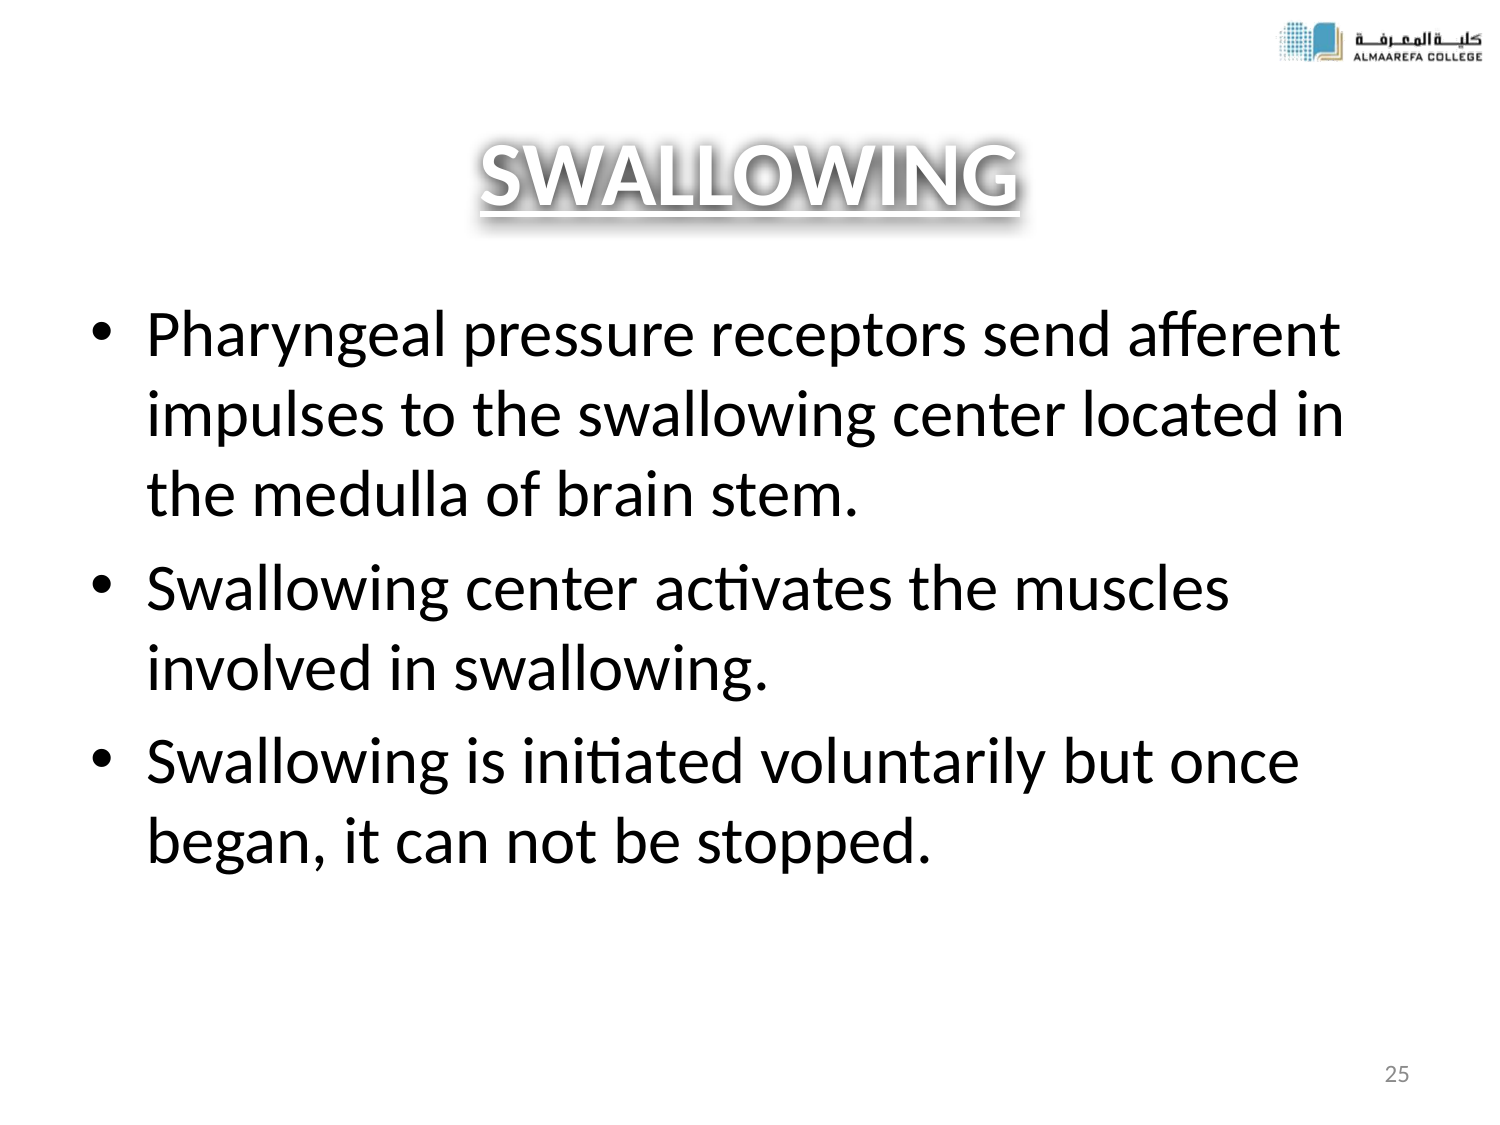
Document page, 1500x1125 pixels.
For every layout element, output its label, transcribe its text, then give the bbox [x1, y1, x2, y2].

title SWALLOWING [75, 75, 1425, 263]
slide_number 25 [1074, 1042, 1425, 1103]
list Pharyngeal pressure receptors send afferent impulses to the swallowing center located in the medulla of brain stem. Swallowing center activates the muscles involved in swallowing. Swallowing is initiated voluntarily but once began, it can not be stopped. [75, 282, 1425, 1025]
picture [1275, 12, 1487, 78]
